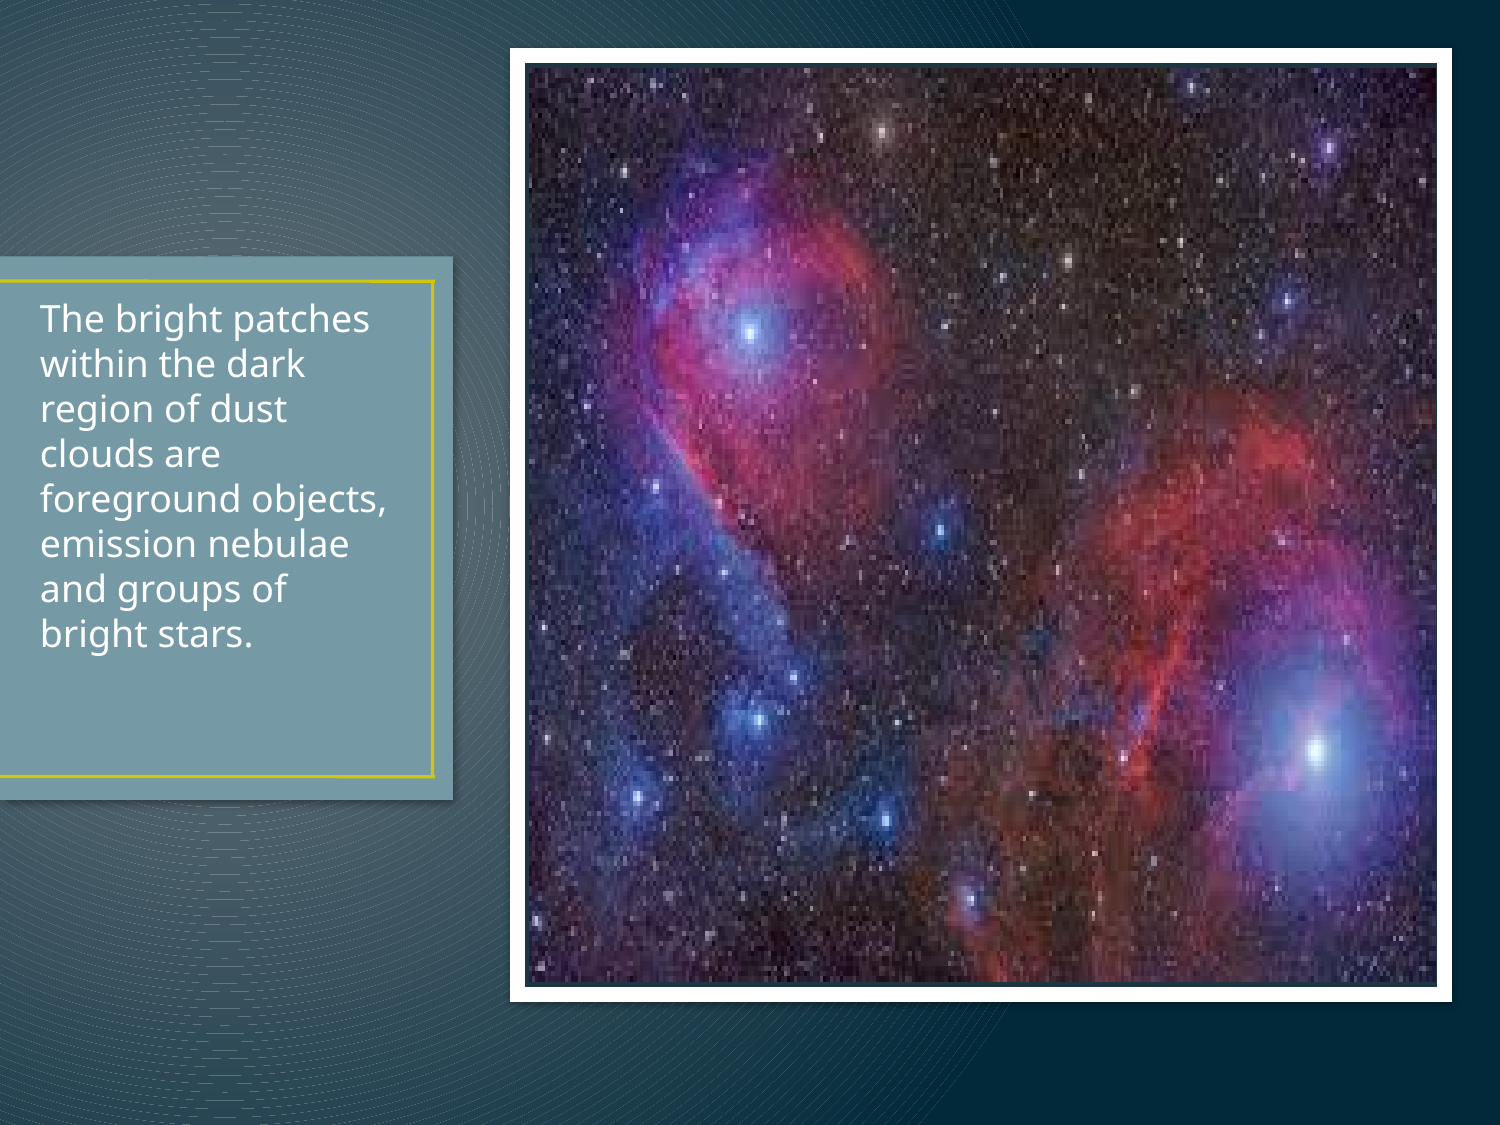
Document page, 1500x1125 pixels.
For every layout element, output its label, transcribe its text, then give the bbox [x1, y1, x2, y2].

list The bright patches within the dark region of dust clouds are foreground objects, emission nebulae and groups of bright stars. [24, 287, 415, 763]
picture [524, 62, 1438, 988]
